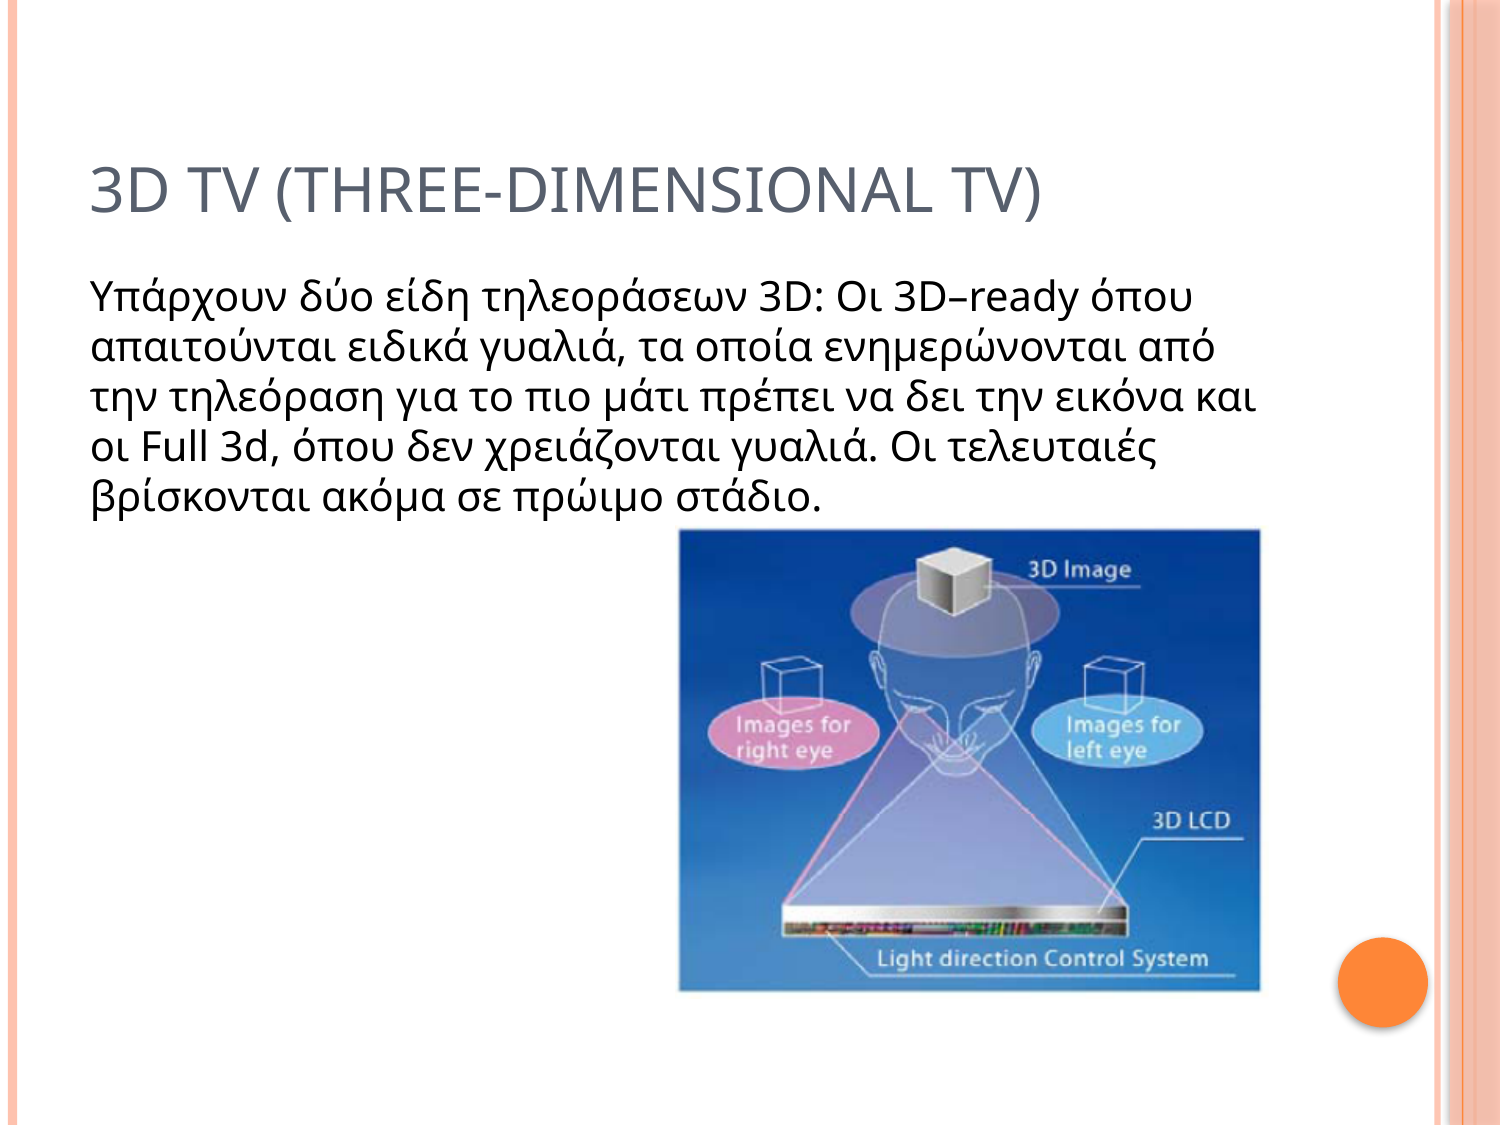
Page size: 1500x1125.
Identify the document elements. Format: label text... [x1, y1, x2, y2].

picture [674, 524, 1270, 999]
title 3D Tv (Three-dimensional TV) [75, 45, 1300, 233]
list Υπάρχουν δύο είδη τηλεοράσεων 3D: Οι 3D–ready όπου απαιτούνται ειδικά γυαλιά, τα οποία ενημερώνονται από την τηλεόραση για το πιο μάτι πρέπει να δει την εικόνα και οι Full 3d, όπου δεν χρειάζονται γυαλιά. Οι τελευταιές βρίσκονται ακόμα σε πρώιμο στάδιο. [75, 262, 1300, 1062]
